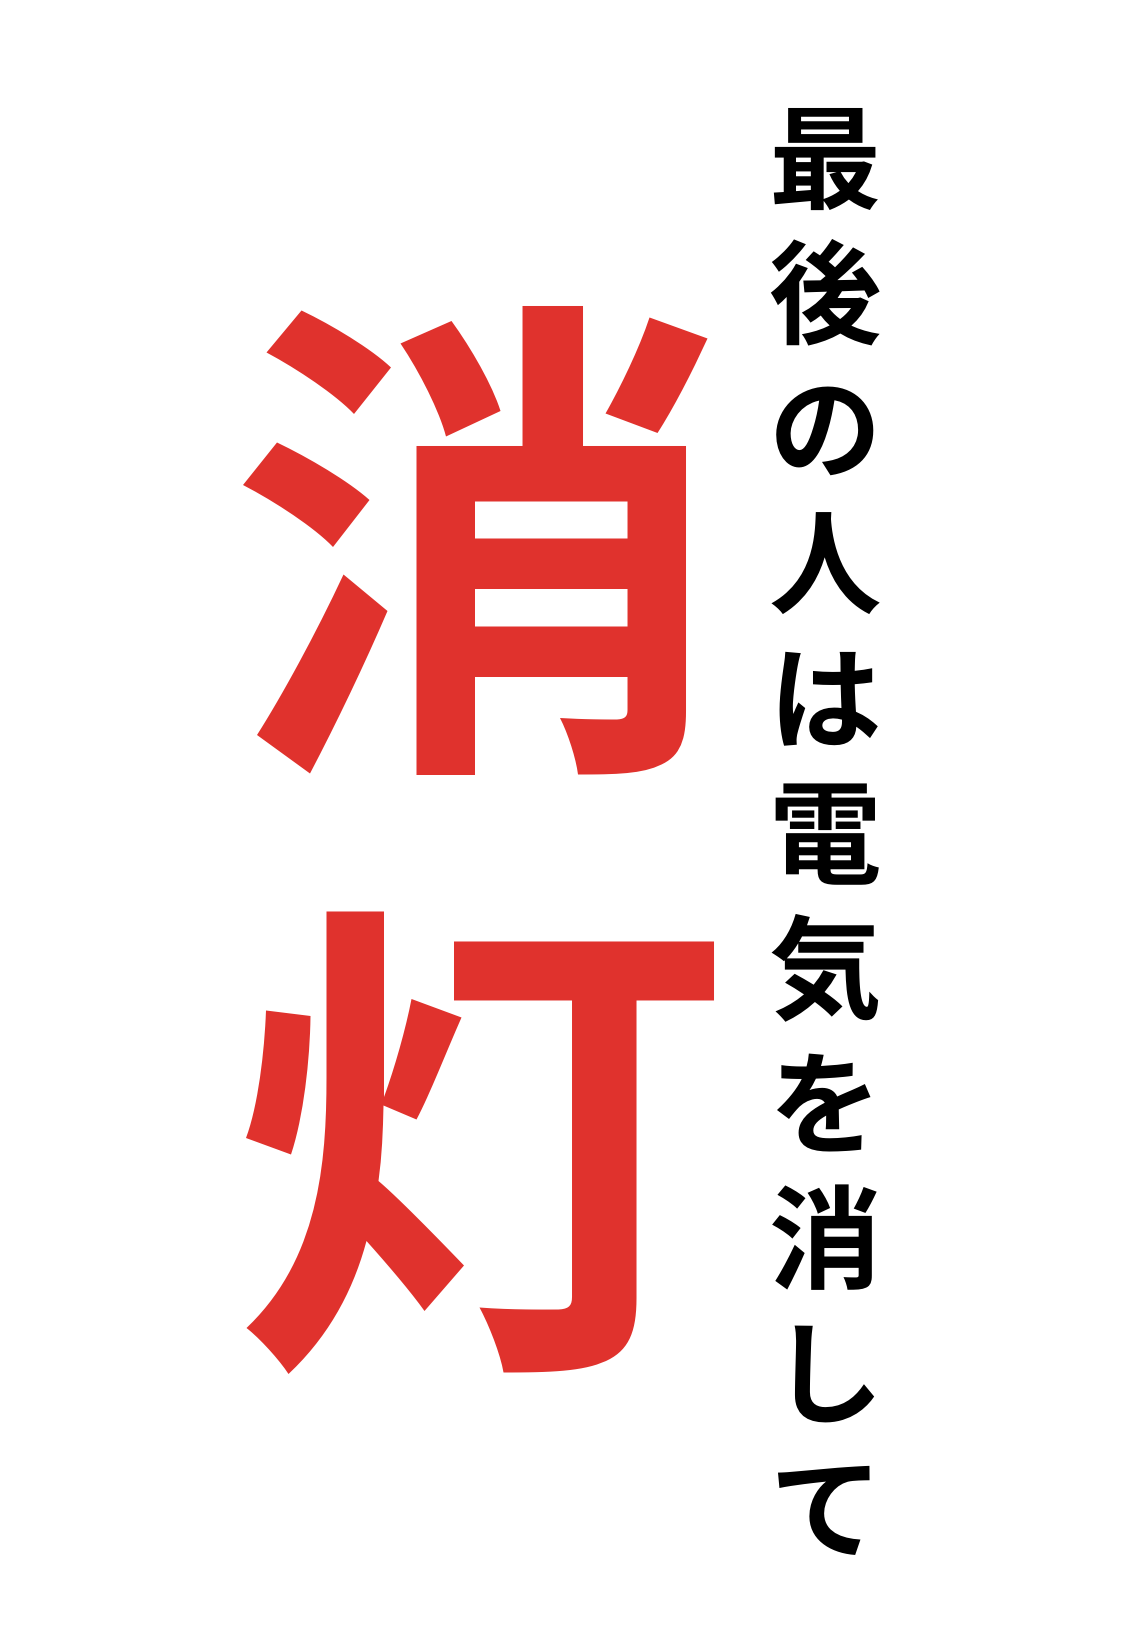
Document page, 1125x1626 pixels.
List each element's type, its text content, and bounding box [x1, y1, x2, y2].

text_box 消灯 [172, 223, 787, 1439]
text_box 最後の人は電気を消して [727, 80, 925, 1581]
